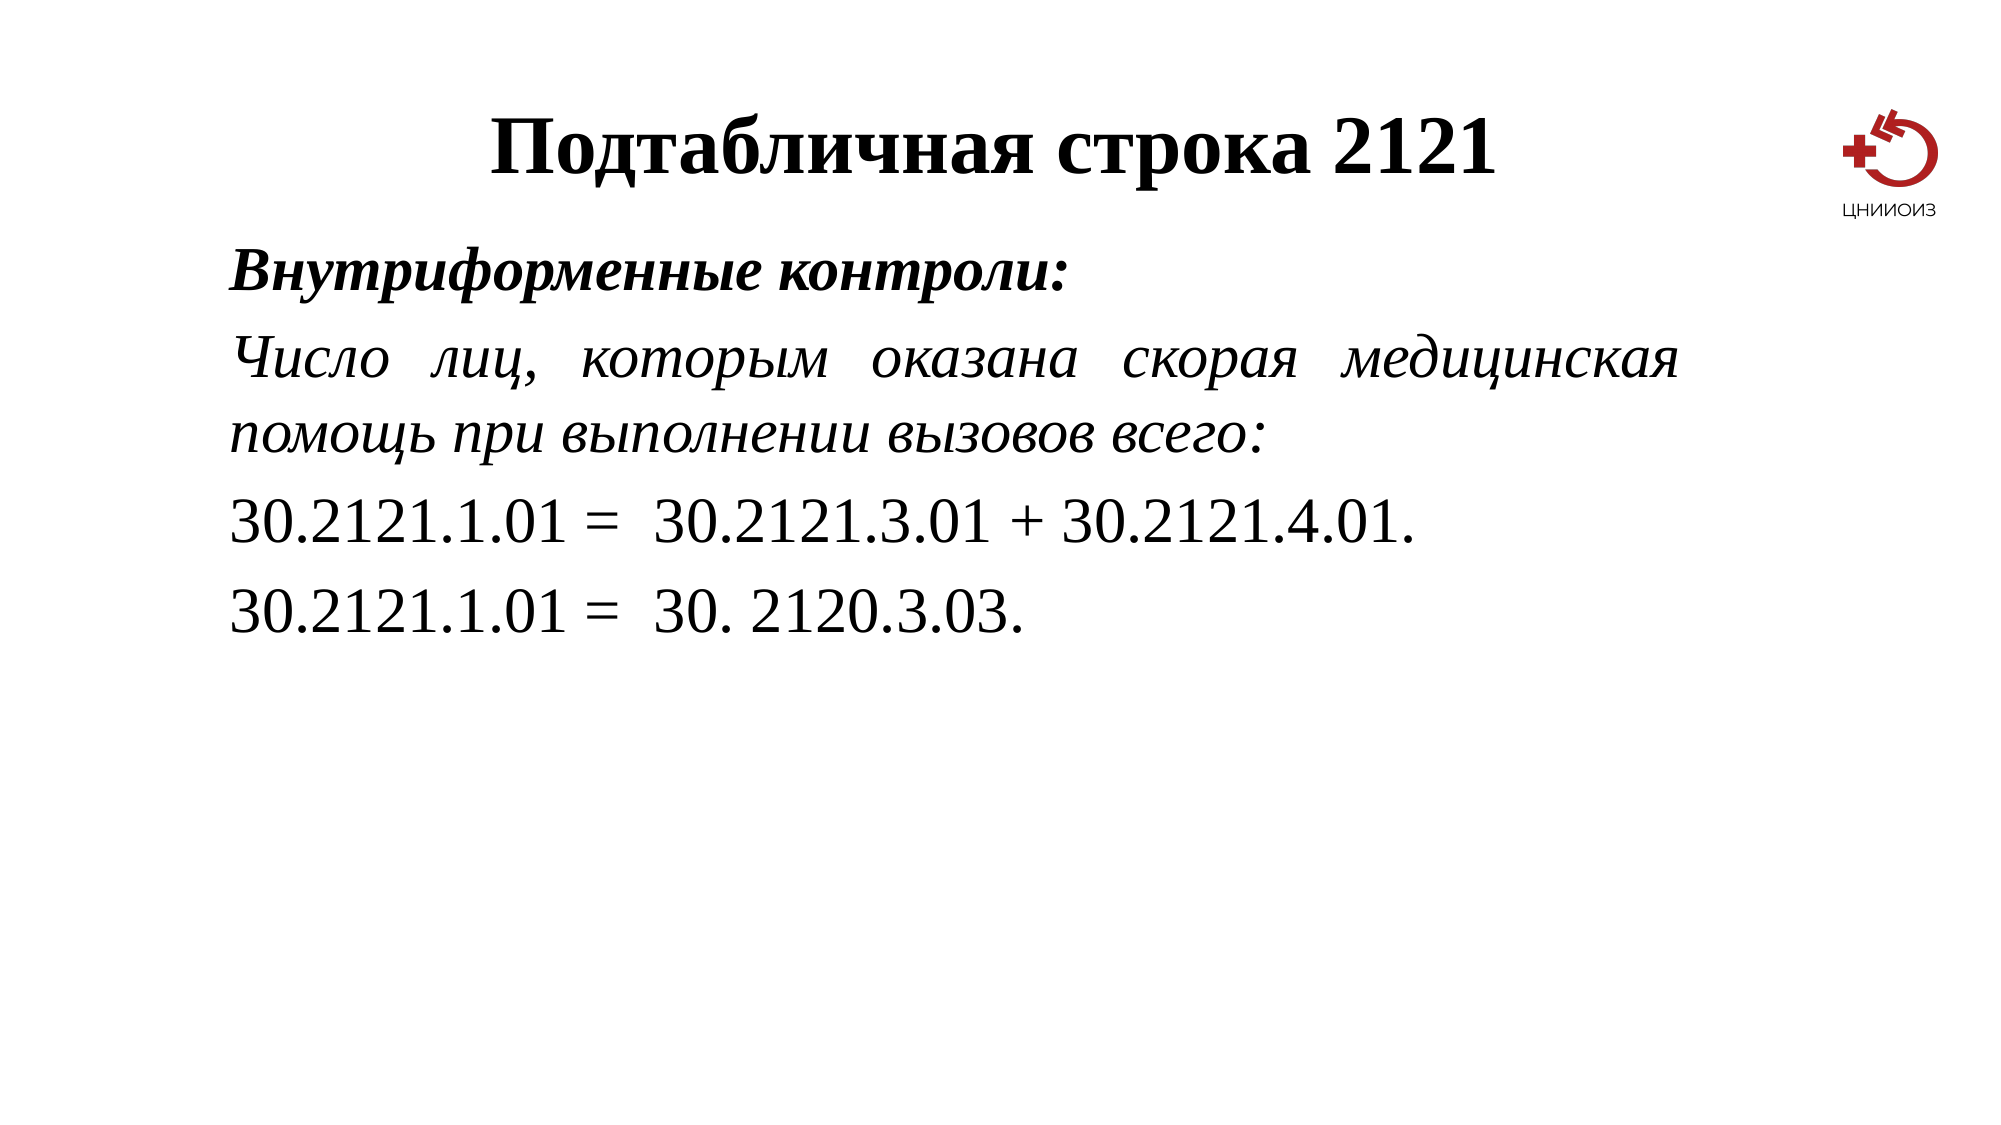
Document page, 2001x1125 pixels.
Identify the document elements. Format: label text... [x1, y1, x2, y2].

list Внутриформенные контроли: Число лиц, которым оказана скорая медицинская помощь при выполнении вызовов всего: 30.2121.1.01 = 30.2121.3.01 + 30.2121.4.01. 30.2121.1.01 = 30. 2120.3.03. [214, 220, 1697, 1071]
title Подтабличная строка 2121 [320, 46, 1671, 220]
picture [1843, 108, 1938, 220]
